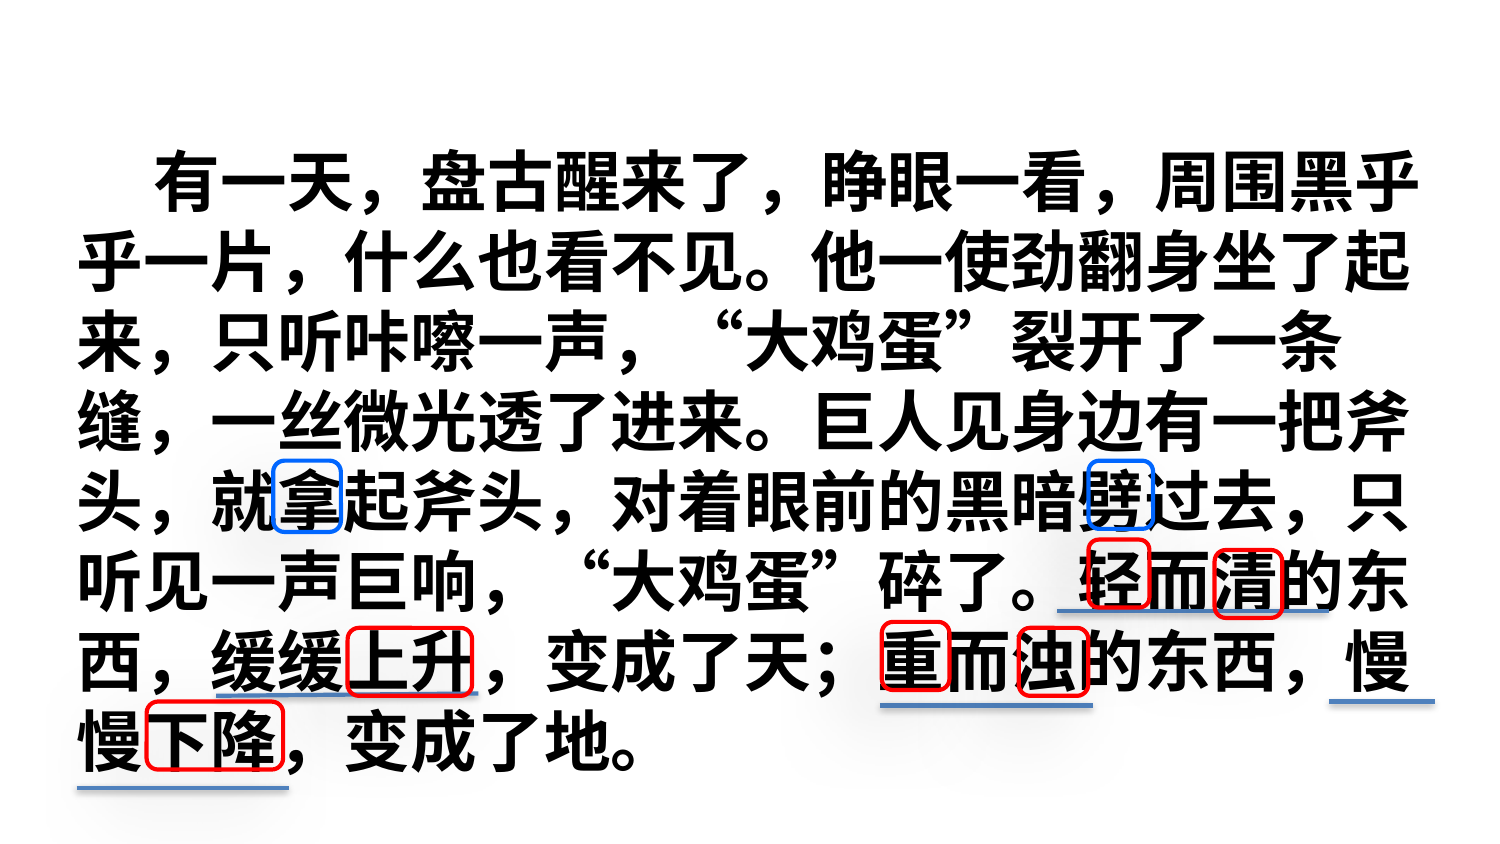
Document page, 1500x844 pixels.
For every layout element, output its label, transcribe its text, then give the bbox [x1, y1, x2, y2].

text_box [1016, 625, 1091, 698]
text_box [879, 619, 952, 693]
text_box [1086, 458, 1156, 531]
text_box [271, 458, 344, 535]
text_box [1086, 537, 1152, 609]
text_box 有一天，盘古醒来了，睁眼一看，周围黑乎乎一片，什么也看不见。他一使劲翻身坐了起来，只听咔嚓一声，“大鸡蛋”裂开了一条缝，一丝微光透了进来。巨人见身边有一把斧头，就拿起斧头，对着眼前的黑暗劈过去，只听见一声巨响，“大鸡蛋”碎了。轻而清的东西，缓缓上升，变成了天；重而浊的东西，慢慢下降，变成了地。 [62, 132, 1446, 787]
text_box [144, 699, 286, 772]
text_box [1212, 547, 1285, 610]
text_box [345, 625, 475, 691]
